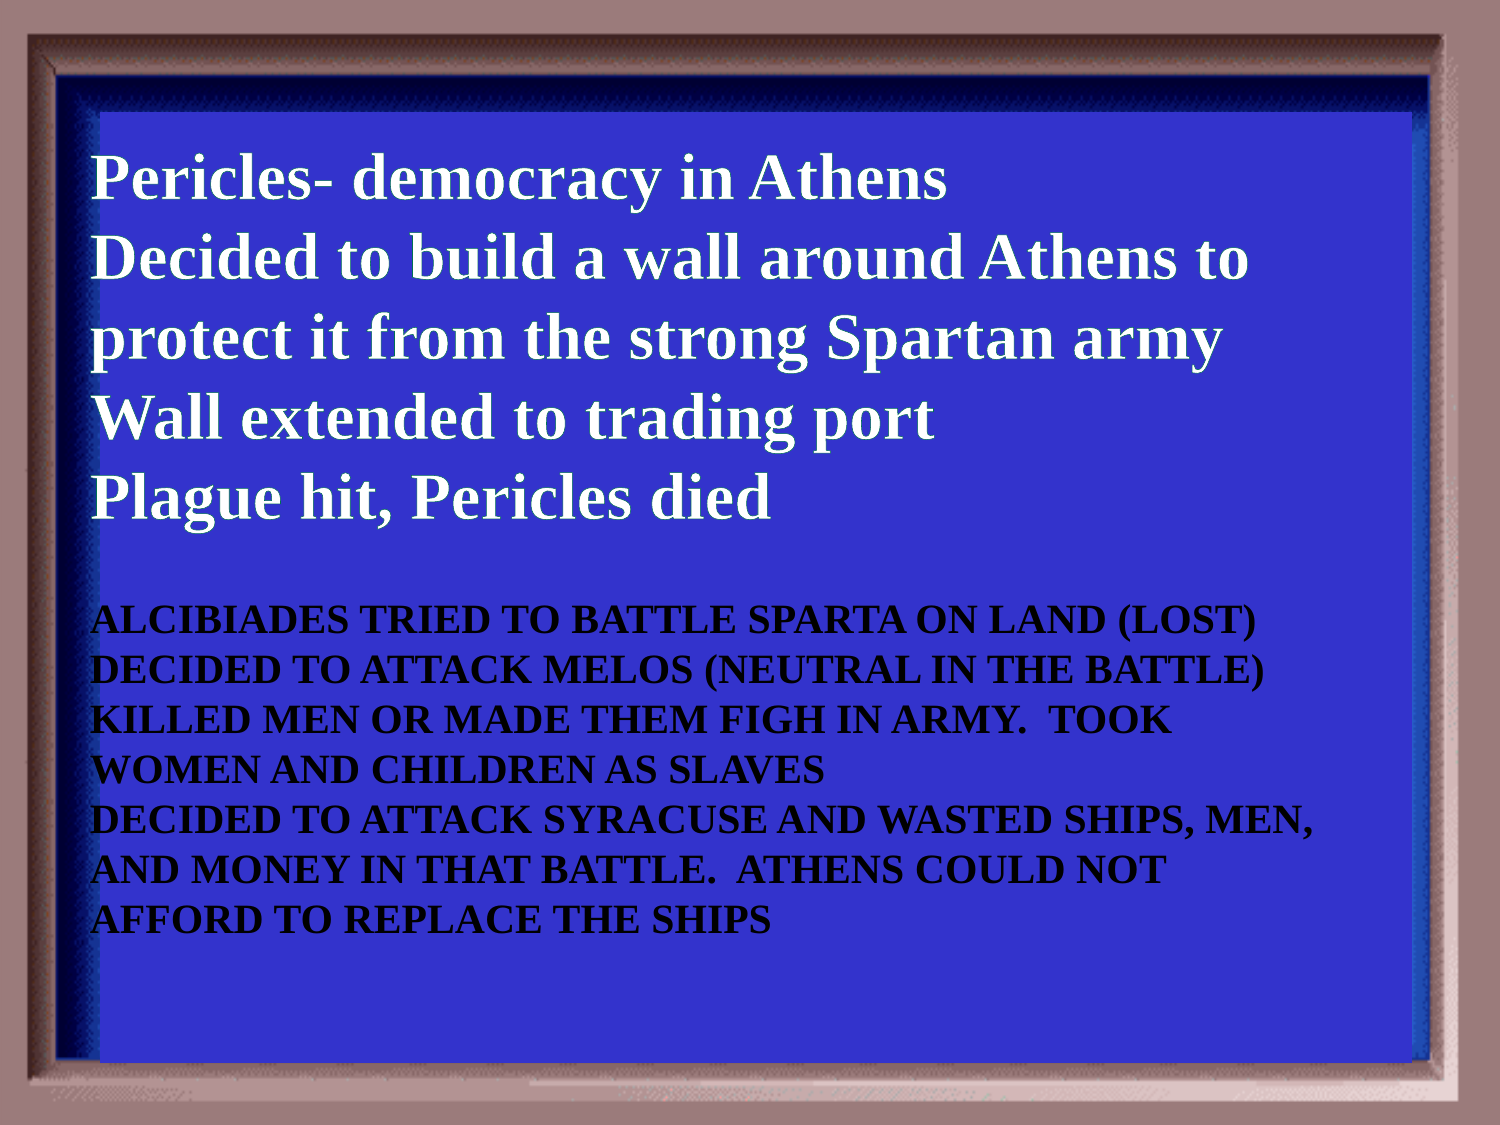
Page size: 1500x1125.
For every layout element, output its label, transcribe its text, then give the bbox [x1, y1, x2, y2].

text_box [99, 112, 1413, 1063]
picture [0, 0, 1500, 1125]
text_box Pericles- democracy in Athens Decided to build a wall around Athens to protect it from the strong Spartan army Wall extended to trading port Plague hit, Pericles died Alcibiades tried to battle sparta on land (lost) Decided to attack melos (neutral in the battle) killed men or made them figh in army. Took women and children as slaves Decided to attack syracuse and wasted ships, men, and money in that battle. Athens could not afford to replace the ships [74, 125, 1350, 1125]
